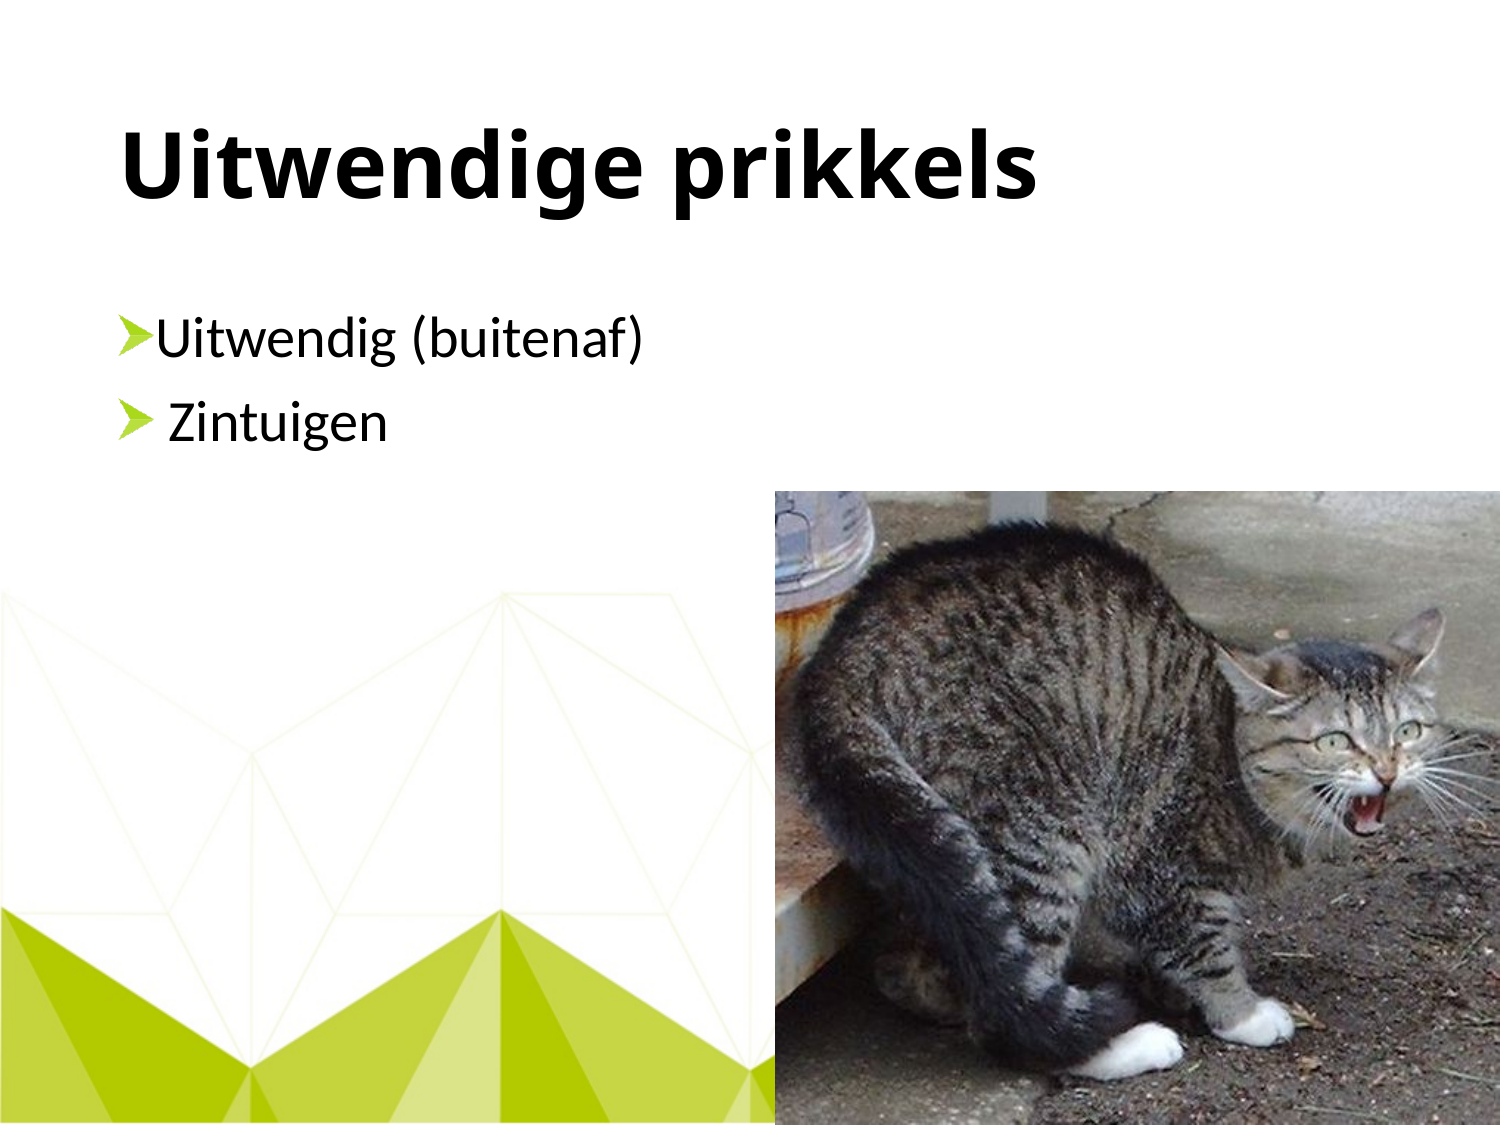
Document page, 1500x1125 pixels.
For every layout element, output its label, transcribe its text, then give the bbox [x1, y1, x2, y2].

title Uitwendige prikkels [103, 59, 1397, 278]
list Uitwendig (buitenaf) Zintuigen [103, 299, 1397, 1014]
picture [0, 0, 1500, 1125]
